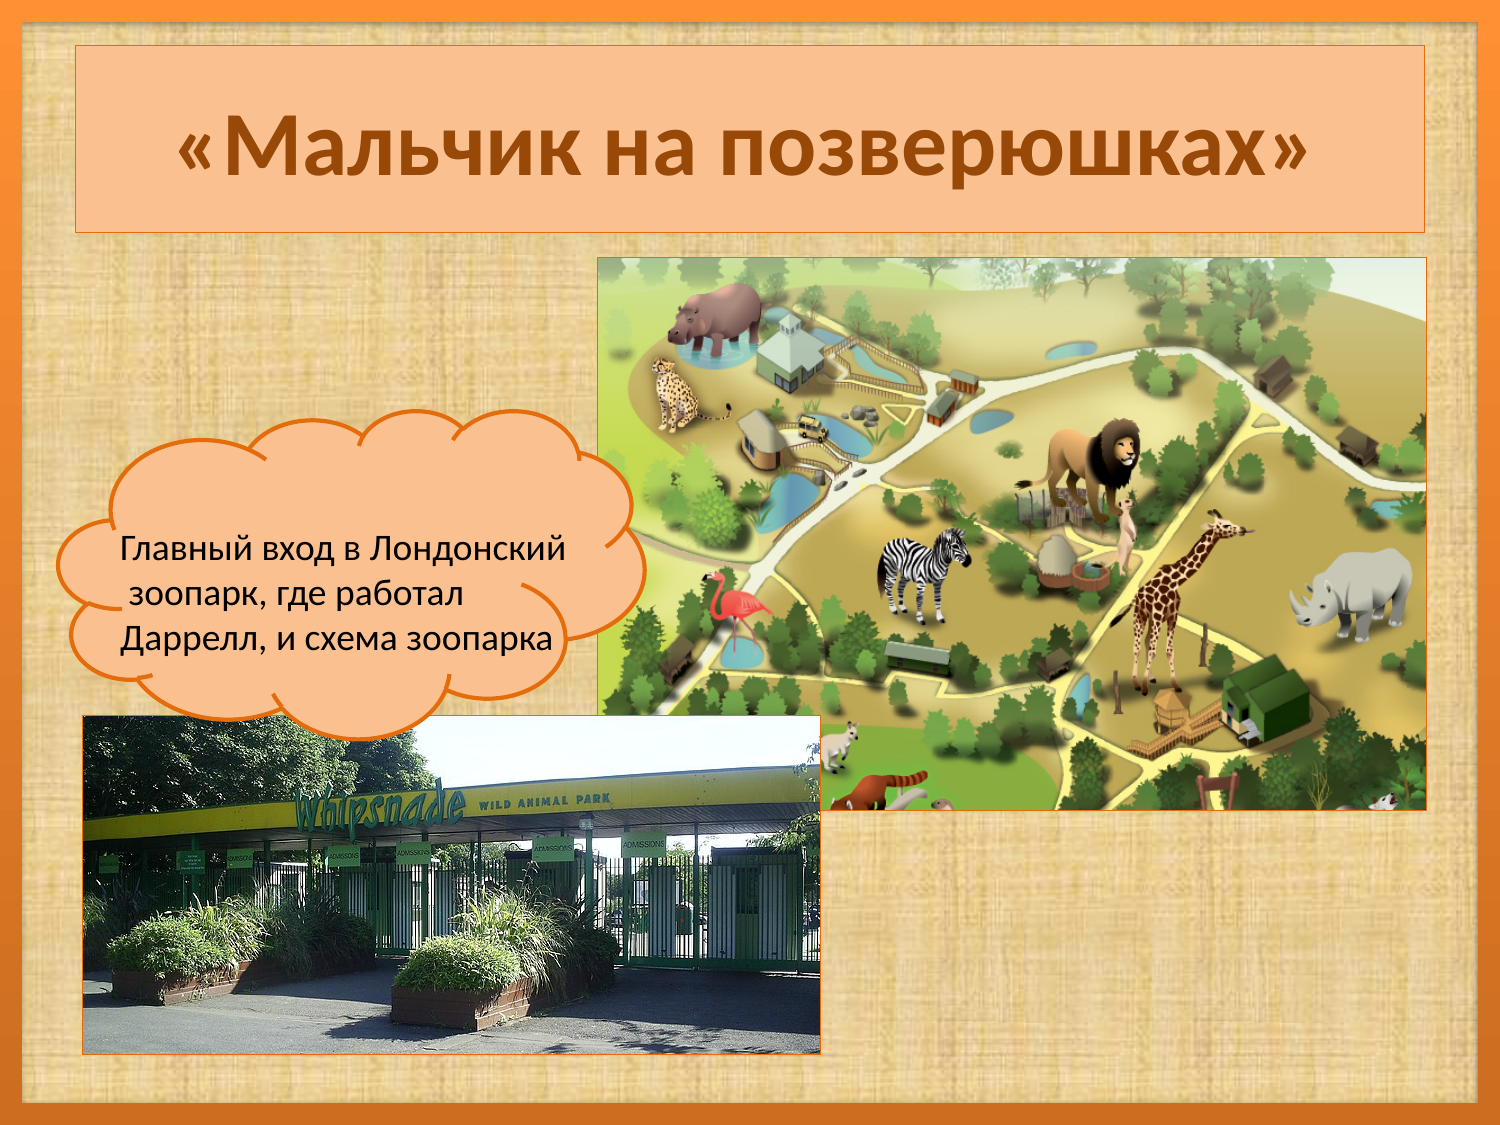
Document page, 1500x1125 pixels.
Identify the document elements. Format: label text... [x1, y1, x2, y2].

picture [22, 22, 1478, 1103]
title «Мальчик на позверюшках» [75, 45, 1425, 233]
text_box Главный вход в Лондонский зоопарк, где работал Даррелл, и схема зоопарка [105, 515, 586, 666]
text_box [55, 518, 560, 713]
text_box [108, 409, 592, 638]
